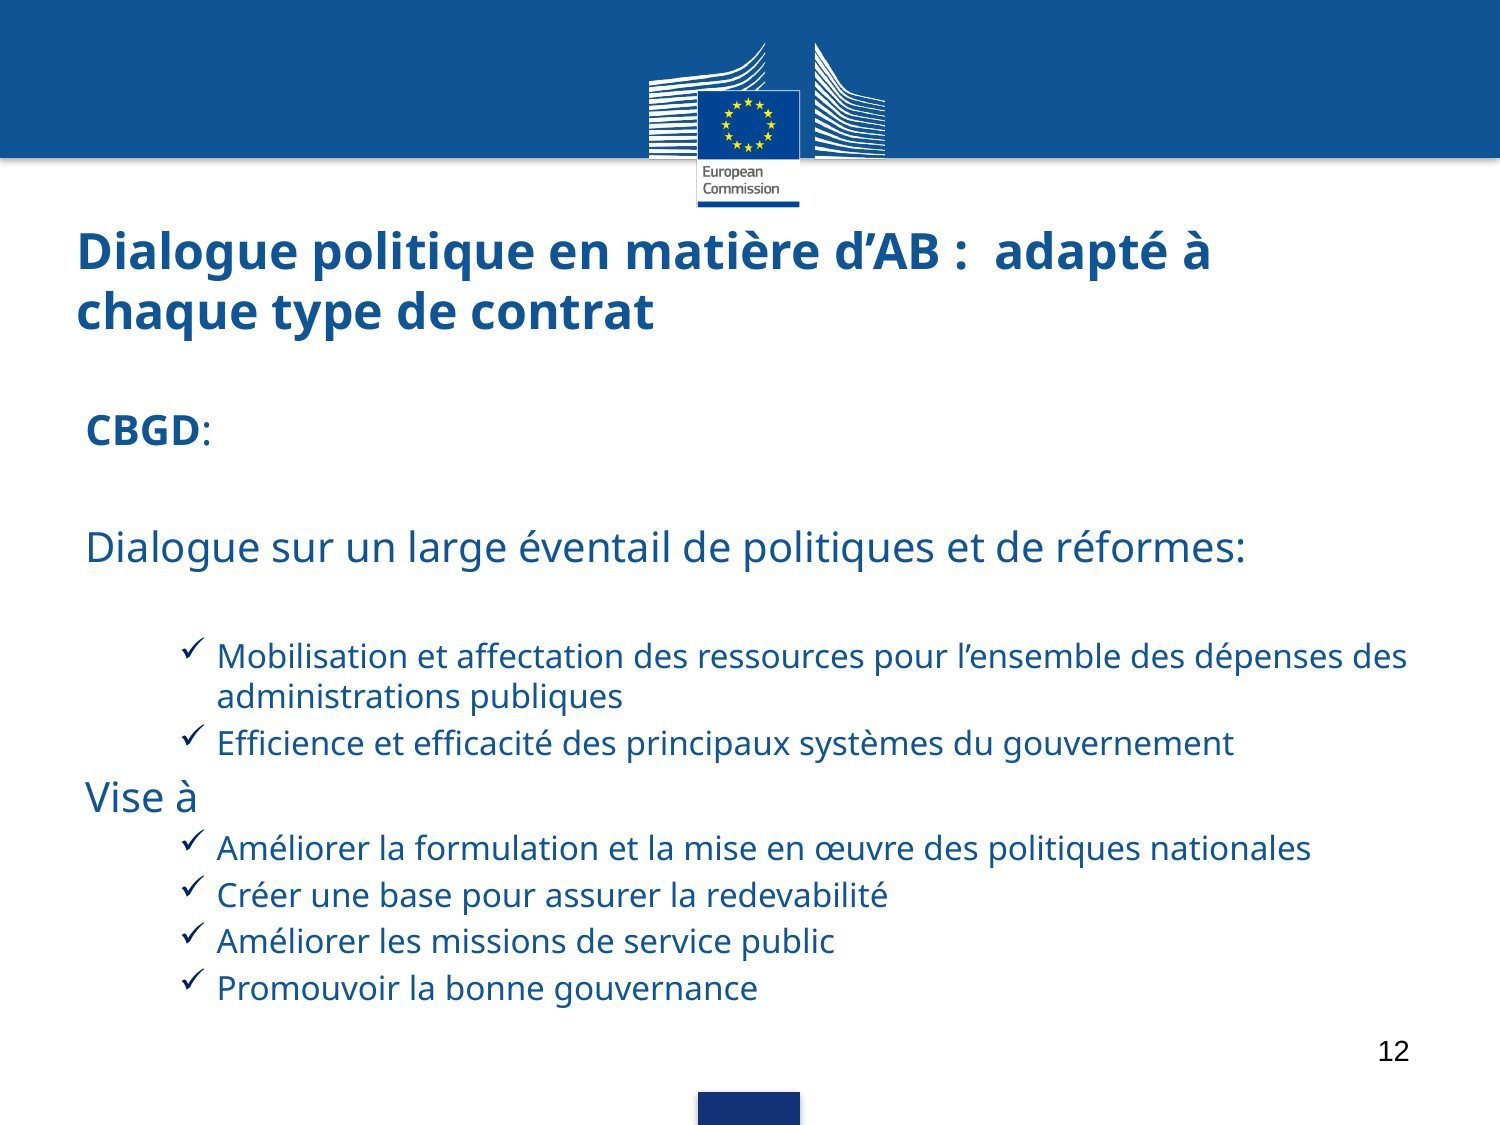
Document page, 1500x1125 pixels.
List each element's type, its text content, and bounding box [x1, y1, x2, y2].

picture [649, 42, 885, 208]
list CBGD: Dialogue sur un large éventail de politiques et de réformes: Mobilisation et affectation des ressources pour l’ensemble des dépenses des administrations publiques Efficience et efficacité des principaux systèmes du gouvernement Vise à Améliorer la formulation et la mise en œuvre des politiques nationales Créer une base pour assurer la redevabilité Améliorer les missions de service public Promouvoir la bonne gouvernance [70, 337, 1459, 1048]
title Dialogue politique en matière d’AB : adapté à chaque type de contrat [2, 232, 1353, 327]
slide_number 12 [1074, 1024, 1426, 1103]
